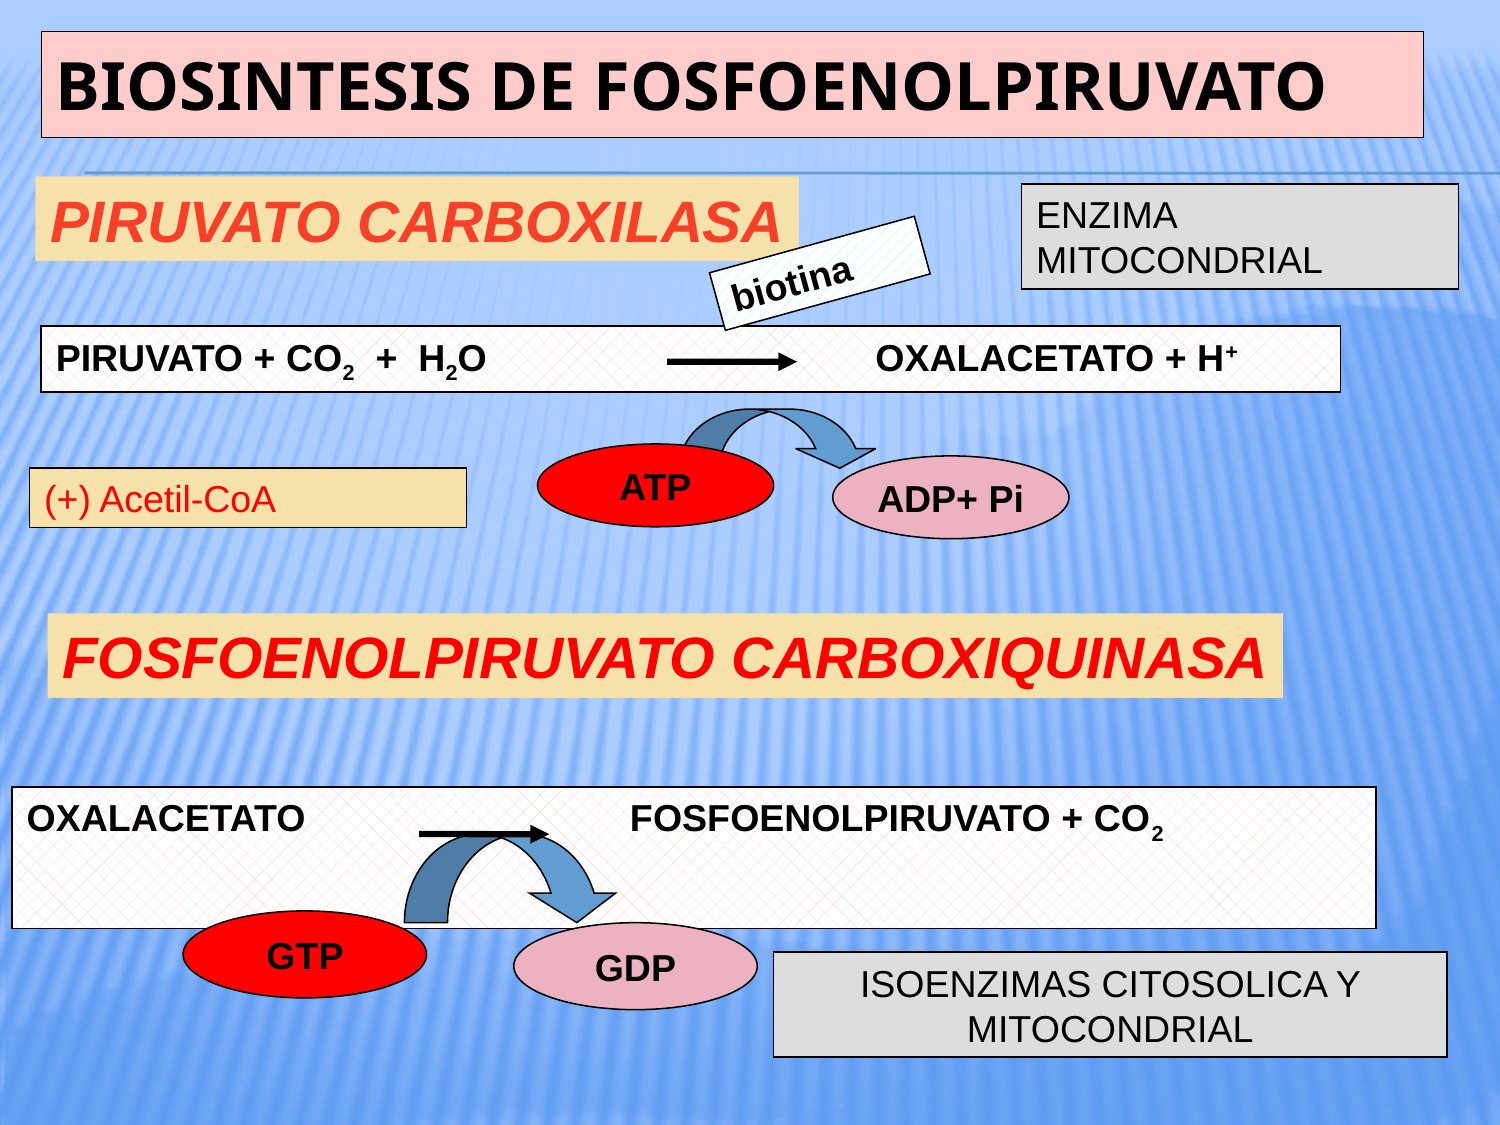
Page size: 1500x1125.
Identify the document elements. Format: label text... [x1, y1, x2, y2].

text_box PIRUVATO CARBOXILASA [35, 176, 799, 261]
text_box [667, 355, 798, 368]
text_box biotina [709, 216, 931, 331]
text_box GTP [183, 910, 427, 998]
text_box FOSFOENOLPIRUVATO CARBOXIQUINASA [47, 613, 1283, 698]
text_box ISOENZIMAS CITOSOLICA Y MITOCONDRIAL [773, 952, 1447, 1057]
text_box [685, 409, 876, 469]
text_box PIRUVATO + CO2 + H2O OXALACETATO + H+ [41, 326, 1341, 393]
text_box (+) Acetil-CoA [29, 467, 467, 528]
text_box OXALACETATO FOSFOENOLPIRUVATO + CO2 [11, 786, 1376, 929]
text_box ENZIMA MITOCONDRIAL [1021, 184, 1459, 289]
text_box GDP [513, 922, 758, 1010]
text_box [419, 827, 550, 841]
text_box [404, 835, 616, 923]
text_box ATP [537, 443, 774, 527]
text_box ADP+ Pi [832, 455, 1069, 539]
title BIOSINTESIS DE FOSFOENOLPIRUVATO [41, 31, 1424, 138]
